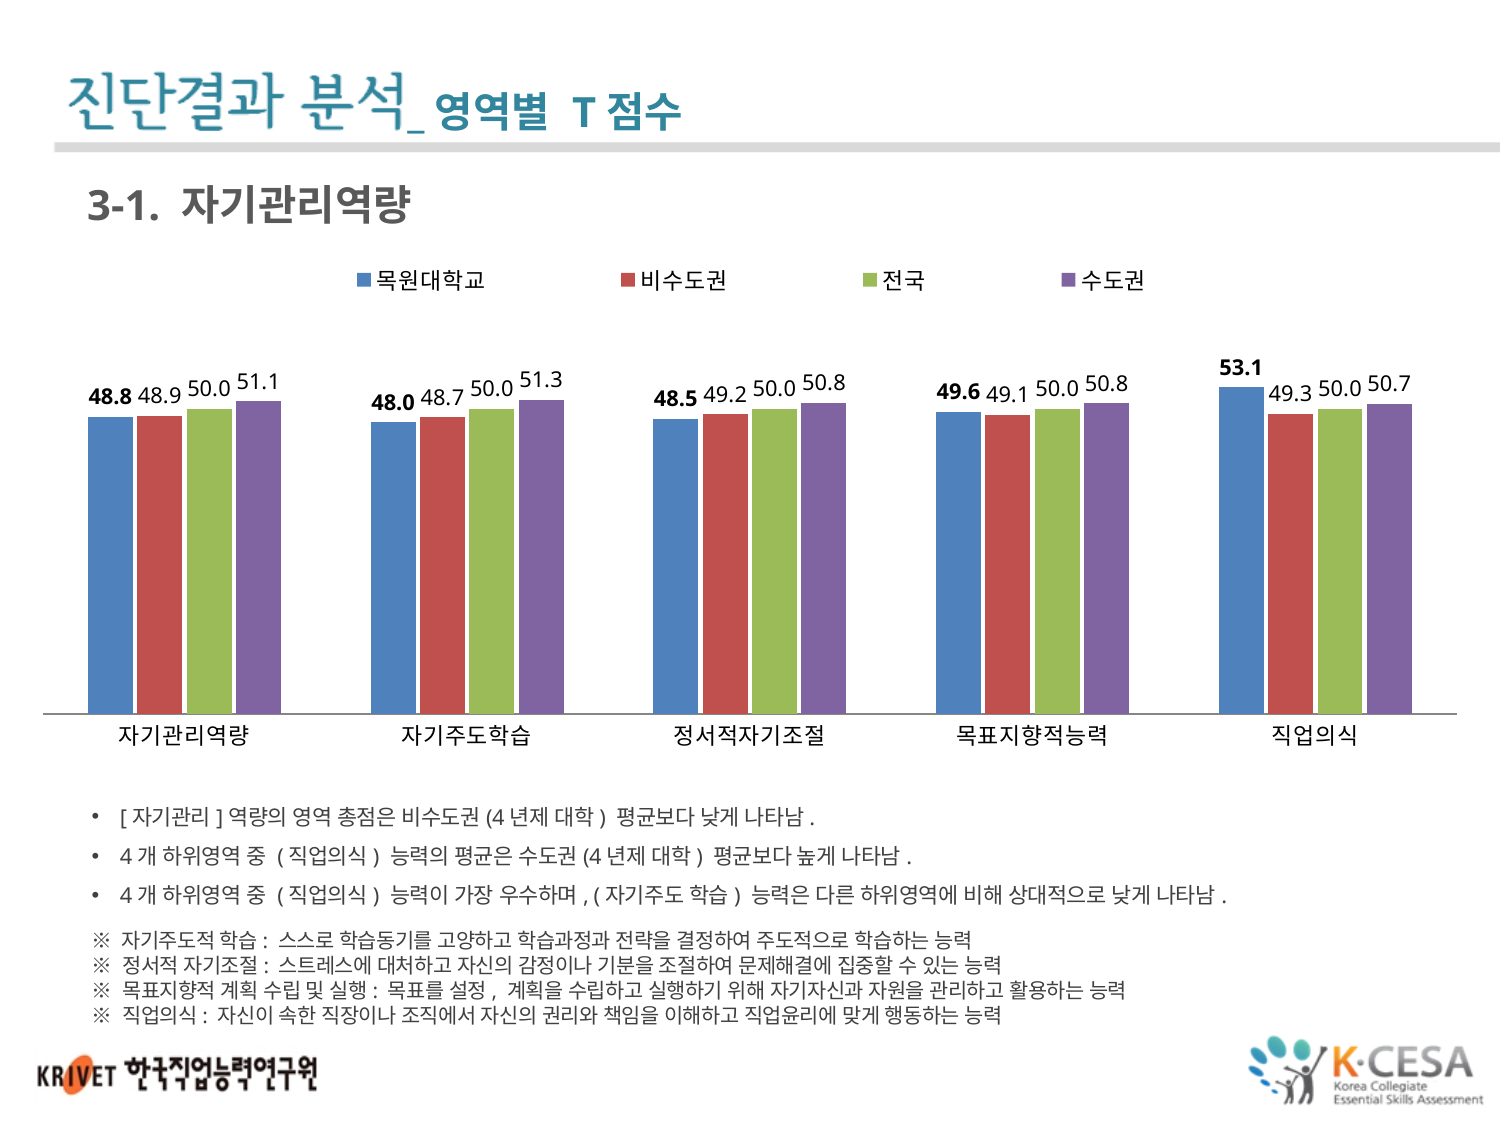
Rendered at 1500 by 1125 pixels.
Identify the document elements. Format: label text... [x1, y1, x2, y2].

text_box [자기관리]역량의 영역 총점은 비수도권(4년제 대학) 평균보다 낮게 나타남. 4개 하위영역 중 (직업의식) 능력의 평균은 수도권(4년제 대학) 평균보다 높게 나타남. 4개 하위영역 중 (직업의식) 능력이 가장 우수하며, (자기주도 학습) 능력은 다른 하위영역에 비해 상대적으로 낮게 나타남. [76, 782, 1424, 916]
picture [0, 0, 1500, 1125]
text_box ※ 자기주도적 학습: 스스로 학습동기를 고양하고 학습과정과 전략을 결정하여 주도적으로 학습하는 능력 ※ 정서적 자기조절: 스트레스에 대처하고 자신의 감정이나 기분을 조절하여 문제해결에 집중할 수 있는 능력 ※ 목표지향적 계획 수립 및 실행: 목표를 설정, 계획을 수립하고 실행하기 위해 자기자신과 자원을 관리하고 활용하는 능력 ※ 직업의식: 자신이 속한 직장이나 조직에서 자신의 권리와 책임을 이해하고 직업윤리에 맞게 행동하는 능력 [76, 919, 1424, 1035]
text_box _영역별 T점수 [392, 78, 700, 144]
text_box 3-1. 자기관리역량 [72, 171, 671, 236]
chart [20, 251, 1480, 766]
